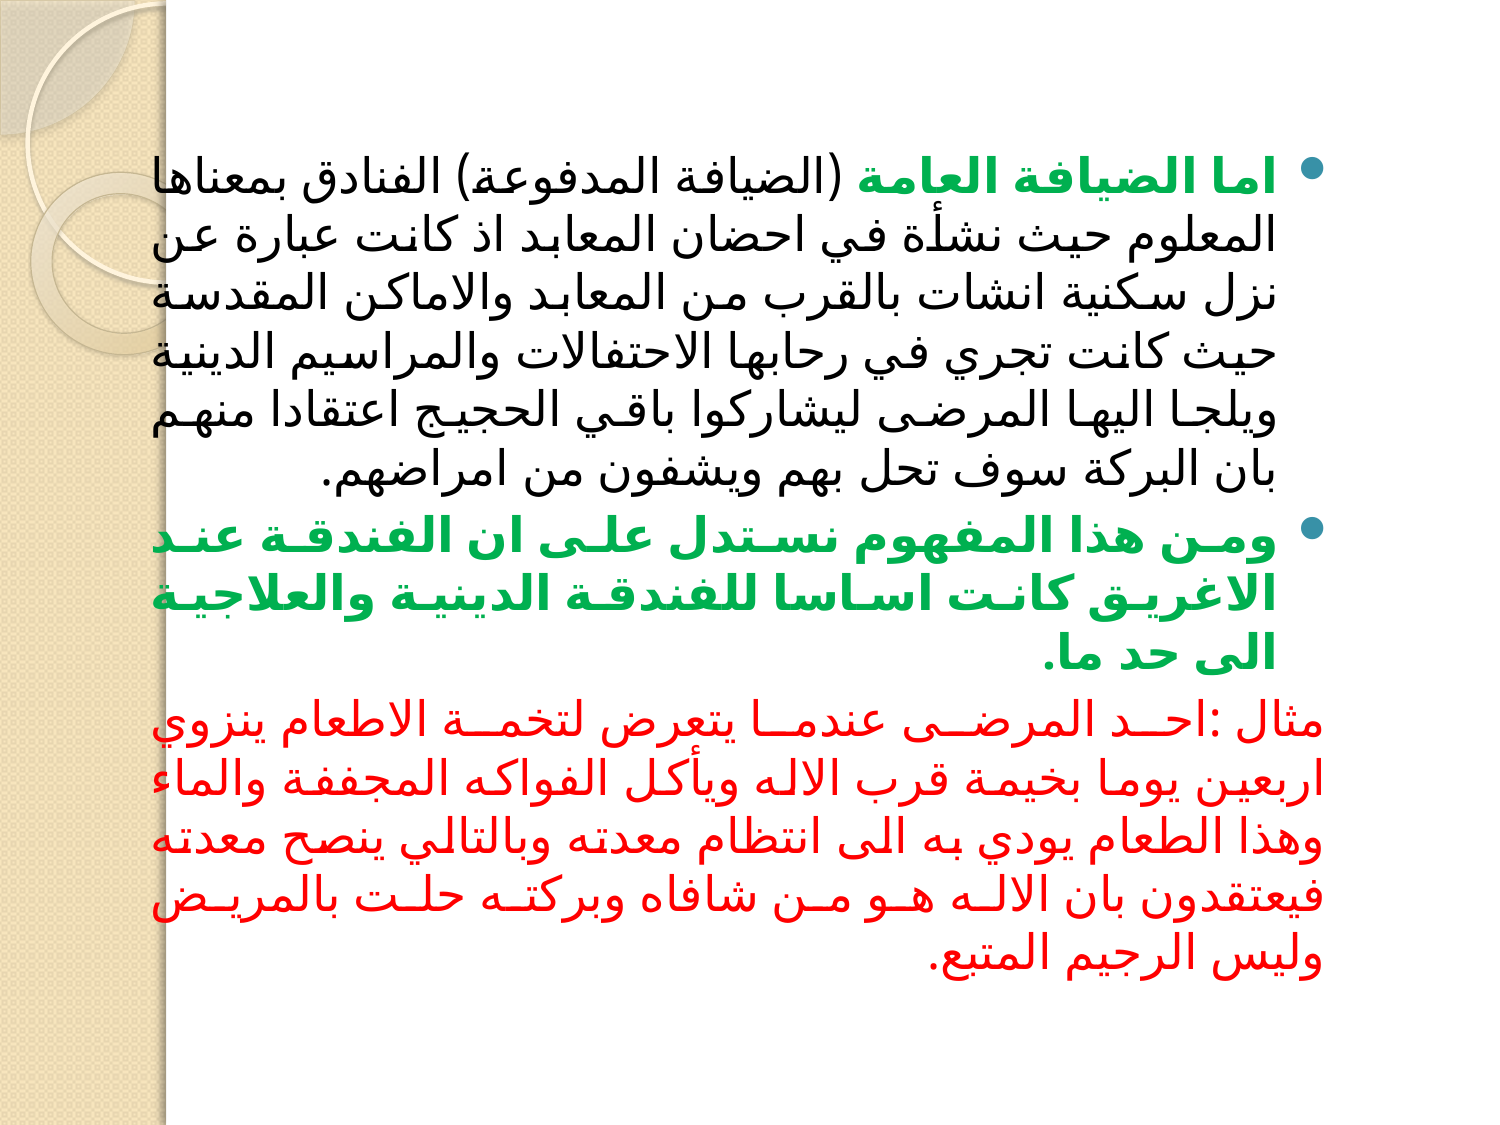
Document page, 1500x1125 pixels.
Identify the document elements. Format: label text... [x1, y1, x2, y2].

list اما الضيافة العامة (الضيافة المدفوعة) الفنادق بمعناها المعلوم حيث نشأة في احضان المعابد اذ كانت عبارة عن نزل سكنية انشات بالقرب من المعابد والاماكن المقدسة حيث كانت تجري في رحابها الاحتفالات والمراسيم الدينية ويلجا اليها المرضى ليشاركوا باقي الحجيج اعتقادا منهم بان البركة سوف تحل بهم ويشفون من امراضهم. ومن هذا المفهوم نستدل على ان الفندقة عند الاغريق كانت اساسا للفندقة الدينية والعلاجية الى حد ما. مثال :احد المرضى عندما يتعرض لتخمة الاطعام ينزوي اربعين يوما بخيمة قرب الاله ويأكل الفواكه المجففة والماء وهذا الطعام يودي به الى انتظام معدته وبالتالي ينصح معدته فيعتقدون بان الاله هو من شافاه وبركته حلت بالمريض وليس الرجيم المتبع. [135, 137, 1341, 1000]
